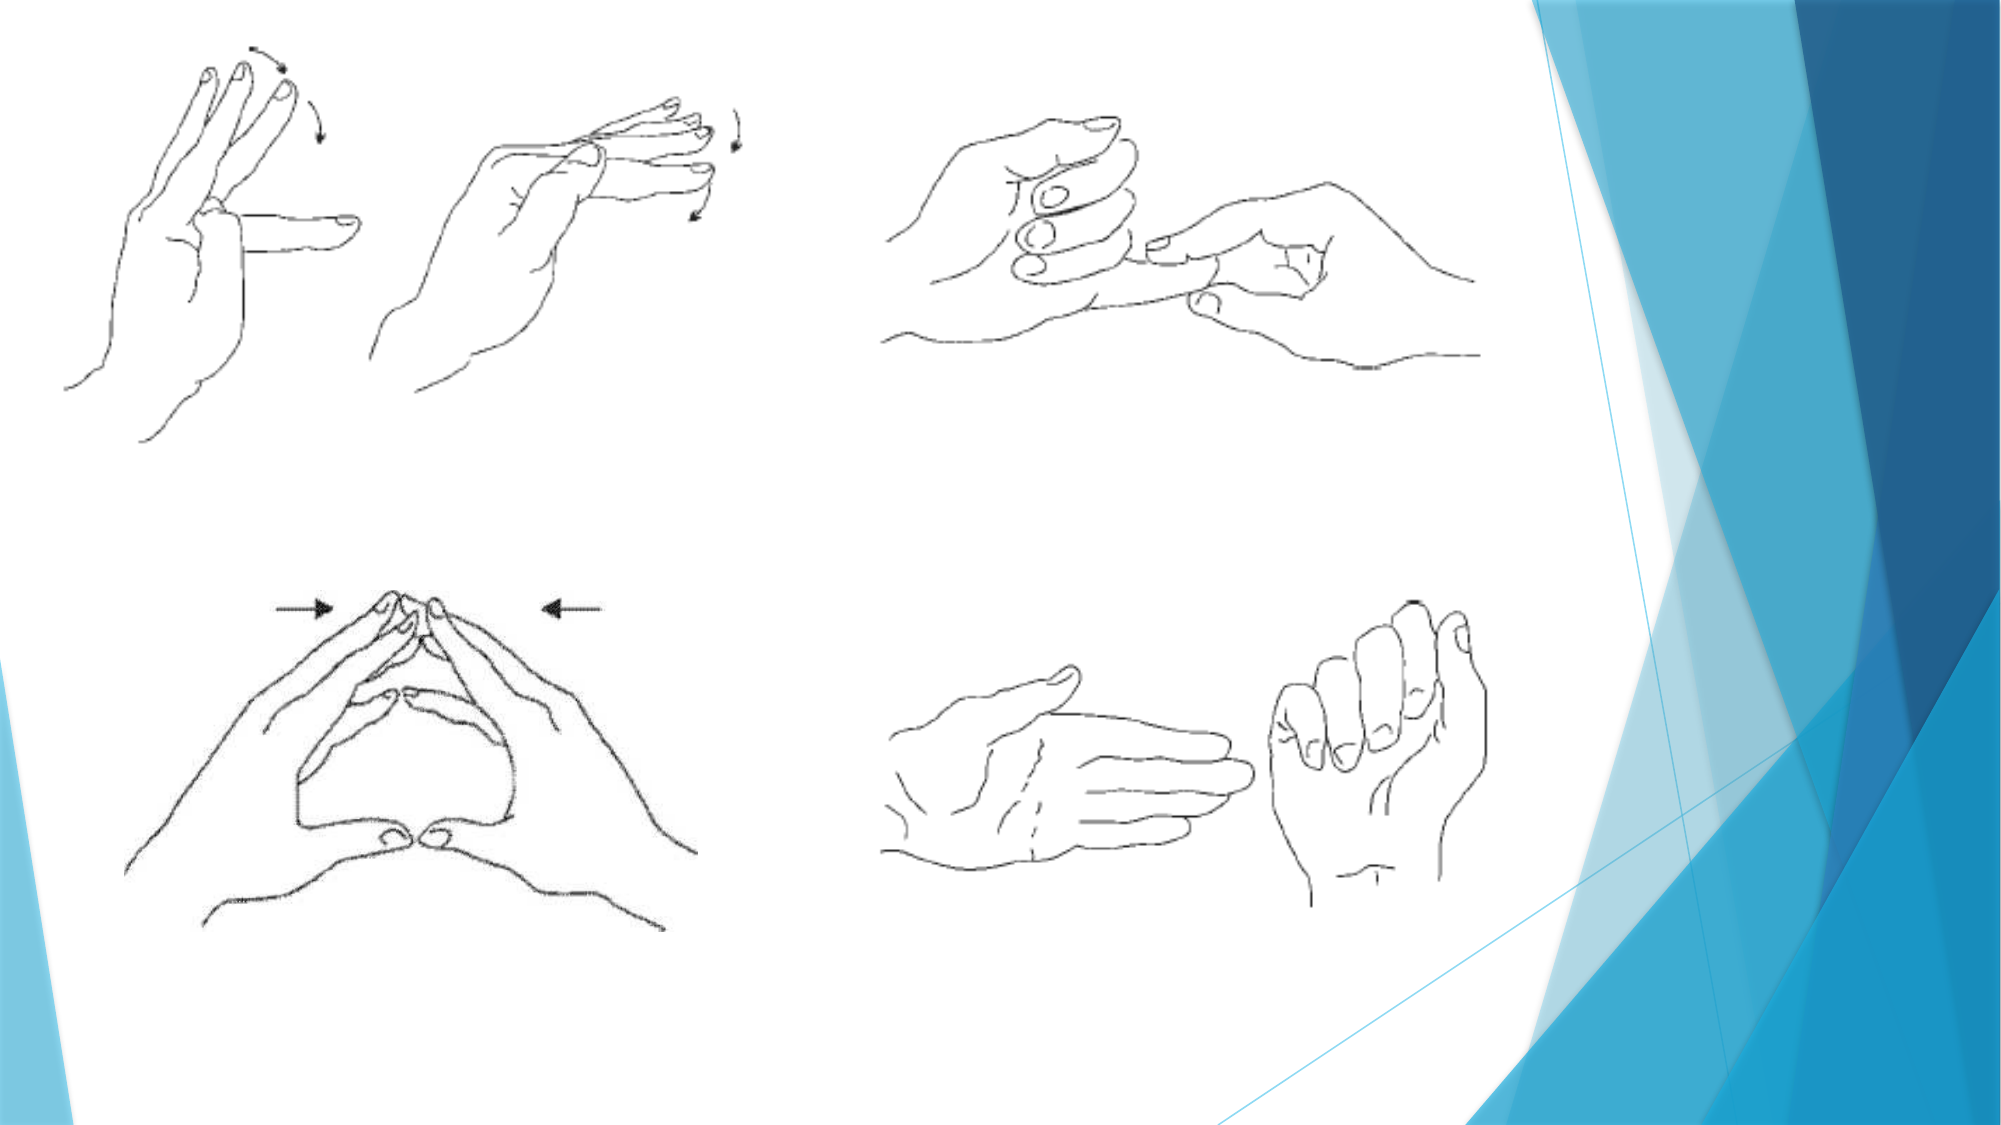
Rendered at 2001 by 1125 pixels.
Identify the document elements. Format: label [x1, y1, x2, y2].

picture [848, 590, 1513, 912]
picture [862, 98, 1499, 383]
list [34, 26, 788, 455]
picture [124, 590, 699, 932]
